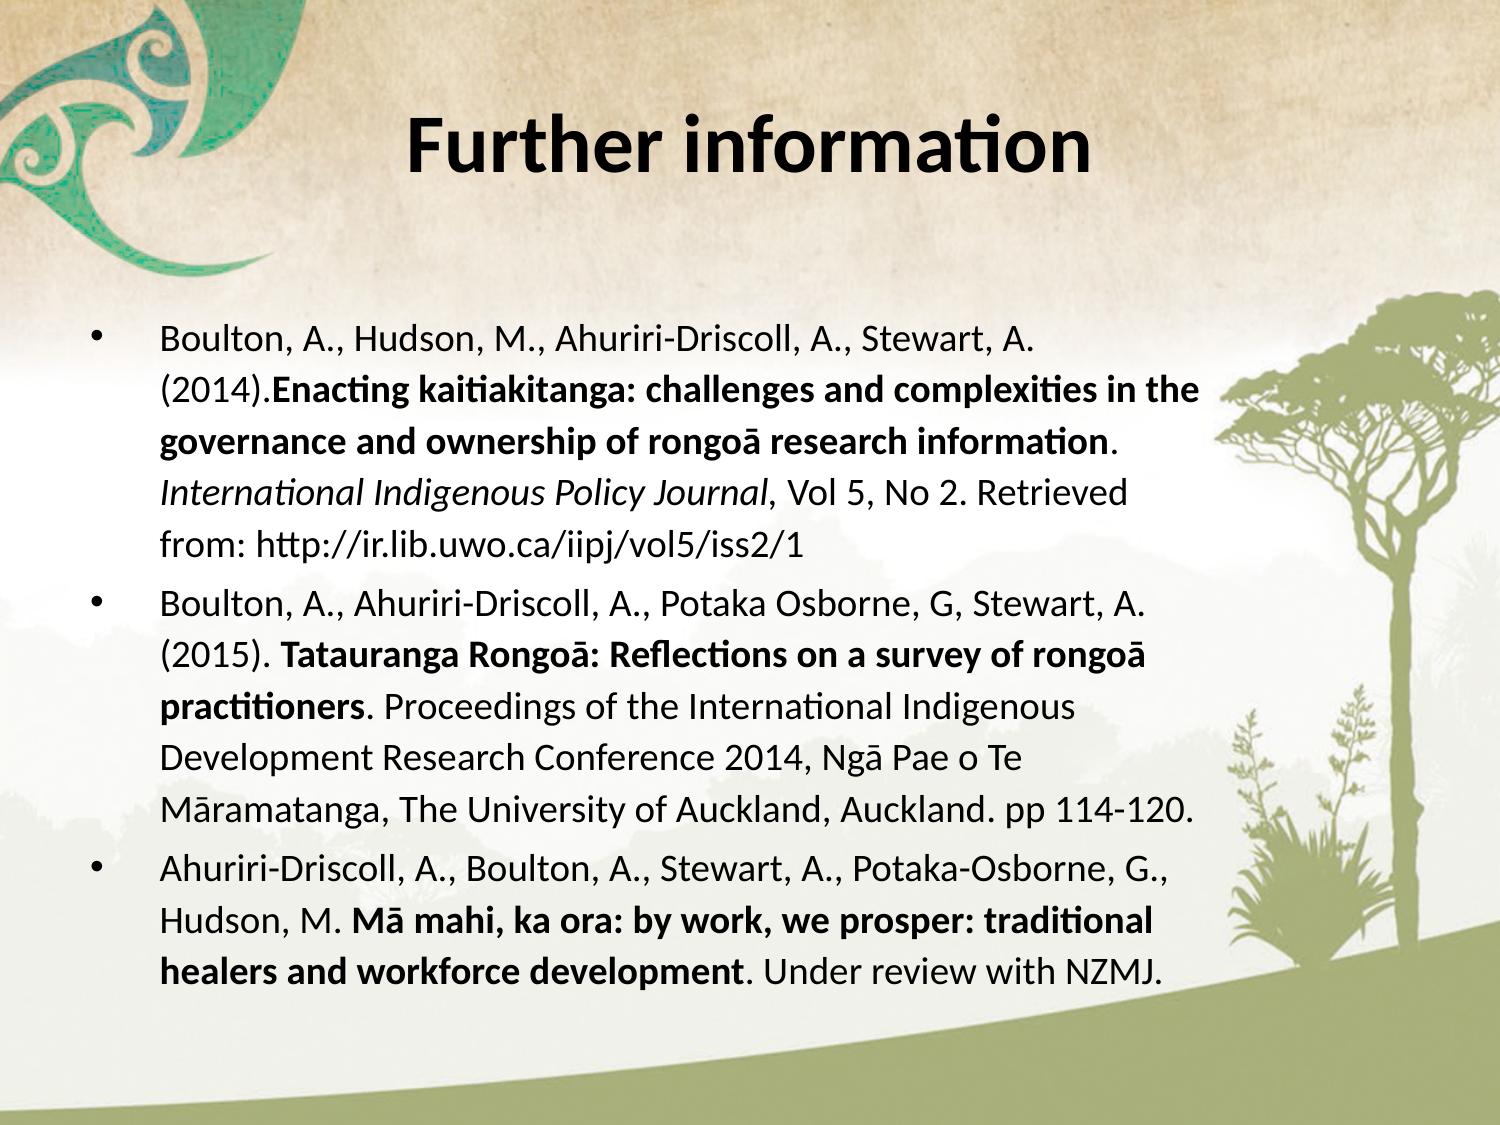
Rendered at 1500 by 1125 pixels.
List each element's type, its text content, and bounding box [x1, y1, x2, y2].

list Boulton, A., Hudson, M., Ahuriri-Driscoll, A., Stewart, A. (2014).Enacting kaitiakitanga: challenges and complexities in the governance and ownership of rongoā research information. International Indigenous Policy Journal, Vol 5, No 2. Retrieved from: http://ir.lib.uwo.ca/iipj/vol5/iss2/1 Boulton, A., Ahuriri-Driscoll, A., Potaka Osborne, G, Stewart, A. (2015). Tatauranga Rongoā: Reflections on a survey of rongoā practitioners. Proceedings of the International Indigenous Development Research Conference 2014, Ngā Pae o Te Māramatanga, The University of Auckland, Auckland. pp 114-120. Ahuriri-Driscoll, A., Boulton, A., Stewart, A., Potaka-Osborne, G., Hudson, M. Mā mahi, ka ora: by work, we prosper: traditional healers and workforce development. Under review with NZMJ. [75, 299, 1219, 1059]
title Further information [75, 45, 1425, 233]
picture [0, 0, 1500, 1125]
